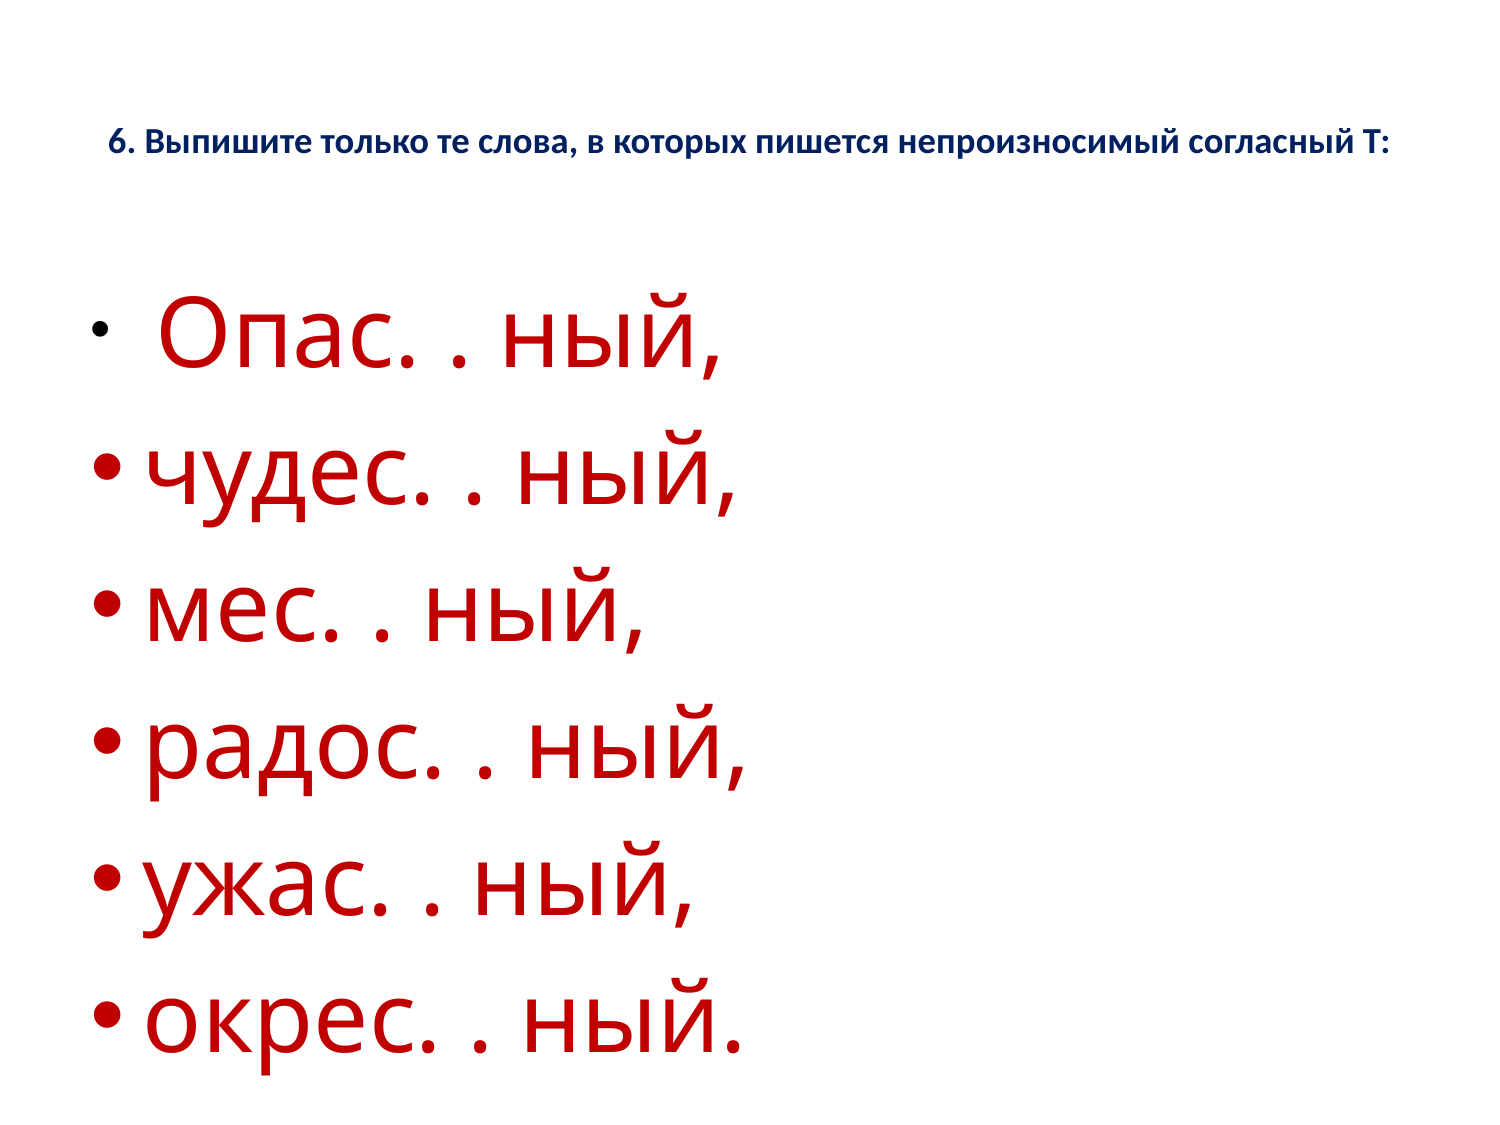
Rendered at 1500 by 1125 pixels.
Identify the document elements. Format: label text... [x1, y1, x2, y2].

list Опас. . ный, чудес. . ный, мес. . ный, радос. . ный, ужас. . ный, окрес. . ный. [75, 262, 1425, 1083]
title 6. Выпишите только те слова, в которых пишется непроизносимый согласный Т: [75, 45, 1425, 233]
